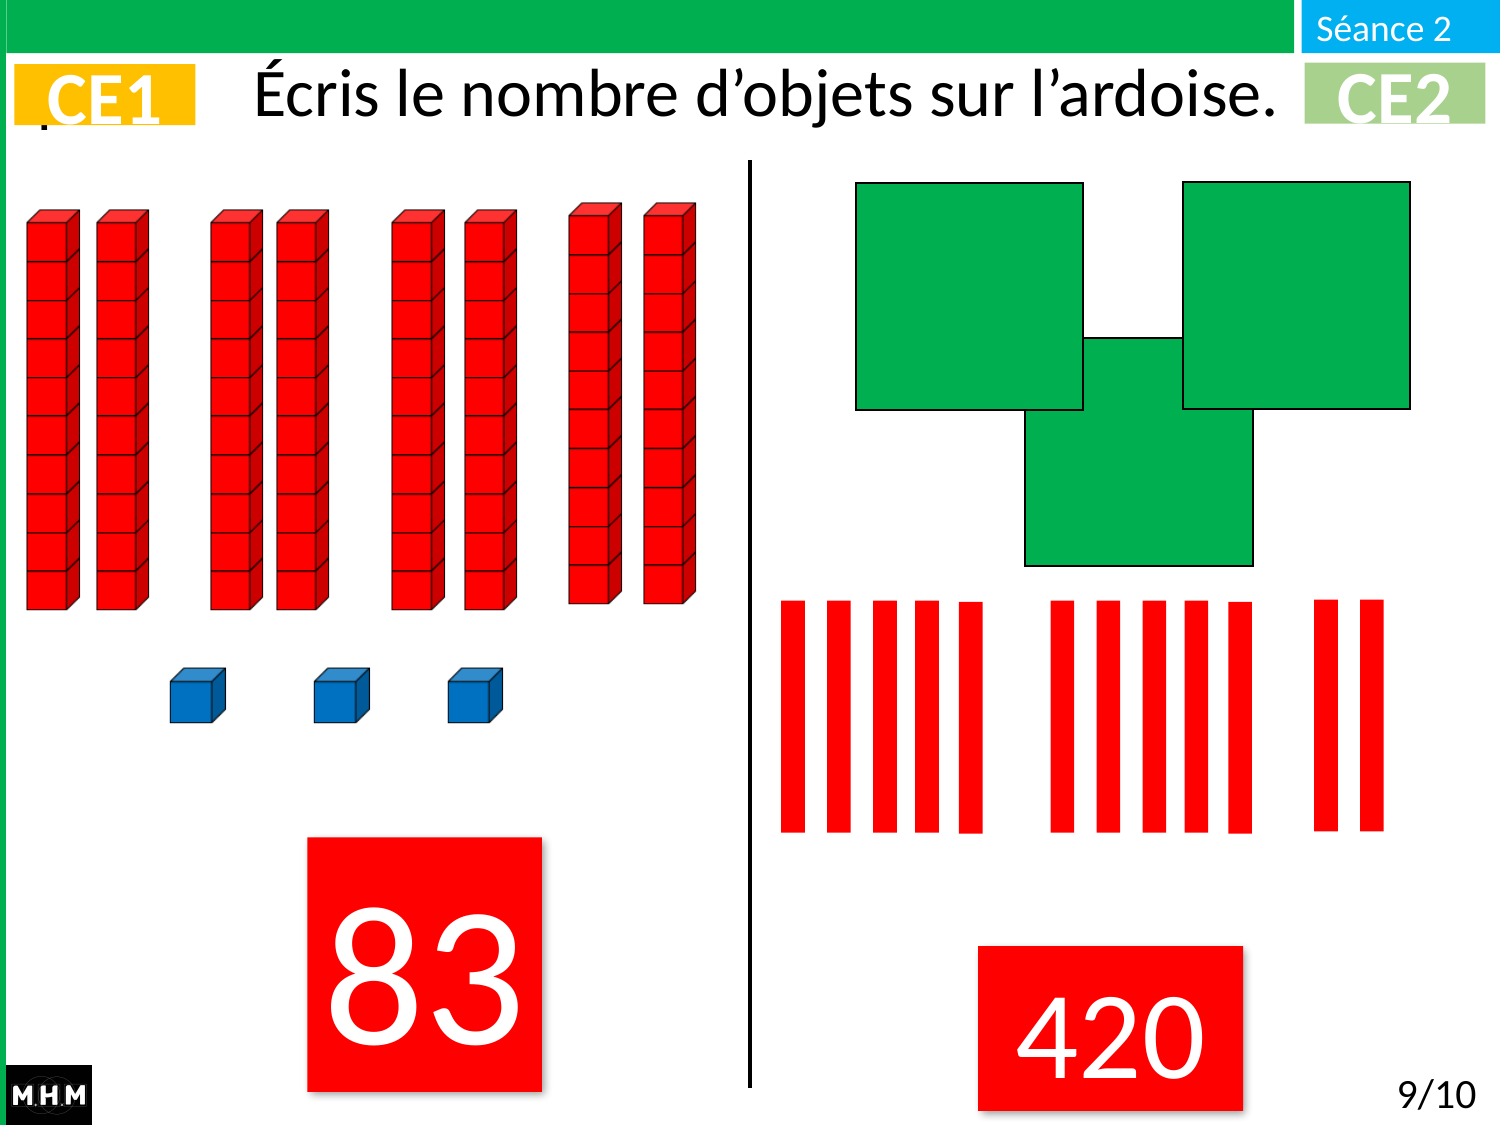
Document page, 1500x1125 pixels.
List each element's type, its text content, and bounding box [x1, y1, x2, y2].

text_box [914, 600, 940, 834]
text_box [1227, 601, 1253, 835]
text_box [1050, 600, 1075, 834]
text_box [1096, 600, 1121, 834]
text_box [780, 600, 806, 834]
text_box CE1 [13, 63, 196, 126]
text_box [855, 182, 1084, 411]
picture [274, 207, 334, 614]
text_box [1184, 600, 1209, 834]
picture [389, 207, 450, 614]
picture [444, 665, 508, 726]
text_box 83 [307, 837, 542, 1092]
text_box [958, 601, 984, 835]
text_box CE2 [1303, 62, 1487, 125]
list 9/10 [1373, 1064, 1500, 1125]
text_box [1024, 337, 1254, 567]
title Écris le nombre d’objets sur l’ardoise. [238, 50, 1500, 139]
picture [462, 207, 522, 614]
picture [94, 207, 154, 614]
text_box [1313, 599, 1339, 832]
text_box [826, 600, 852, 834]
picture [310, 665, 374, 726]
text_box [1359, 599, 1385, 832]
picture [166, 665, 230, 726]
picture [641, 200, 701, 608]
text_box [1142, 600, 1167, 834]
picture [24, 207, 85, 614]
picture [566, 200, 627, 608]
text_box [1182, 181, 1411, 410]
picture [208, 207, 268, 614]
text_box 420 [978, 946, 1244, 1111]
text_box [872, 600, 898, 834]
picture [6, 1065, 92, 1125]
